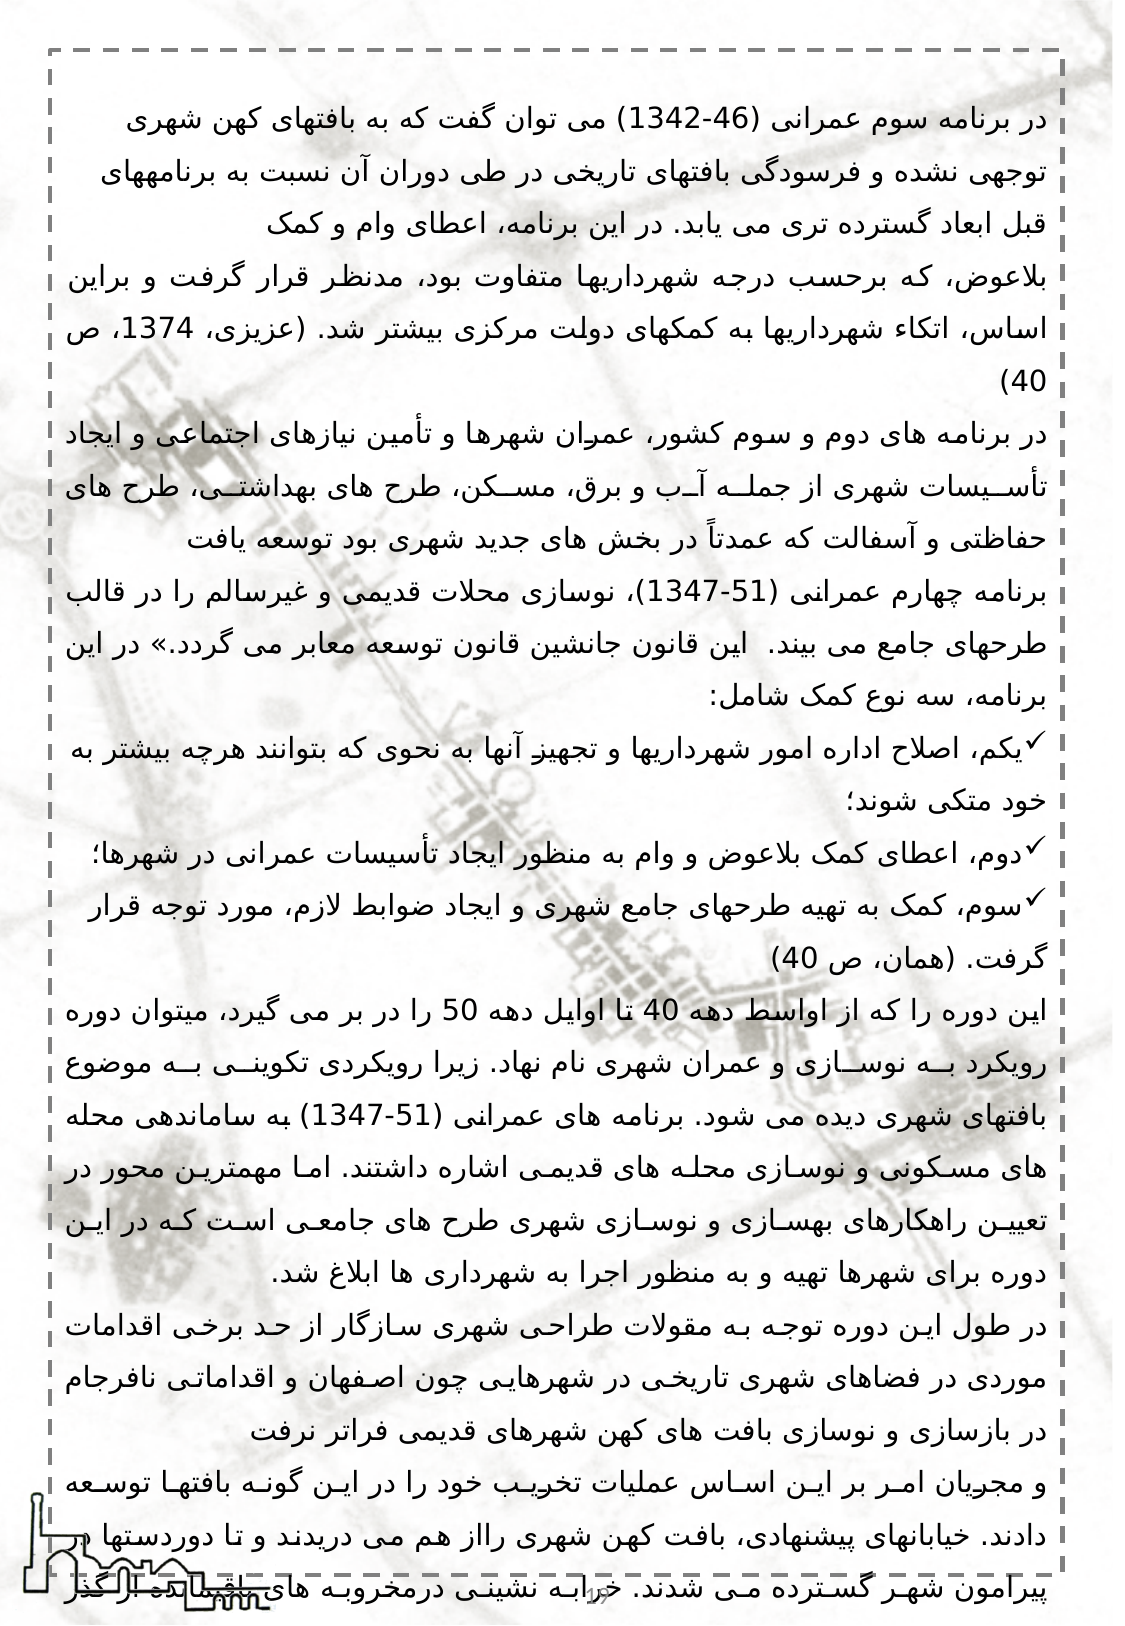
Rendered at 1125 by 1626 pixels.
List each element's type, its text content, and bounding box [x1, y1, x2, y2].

text_box در برنامه سوم عمرانی (46-1342) می توان گفت که به بافتهای کهن شهری توجهی نشده و فرسودگی بافتهای تاریخی در طی دوران آن نسبت به برنامه­های قبل ابعاد گسترده تری می یابد. در این برنامه، اعطای وام و کمک بلاعوض، که برحسب درجه شهرداریها متفاوت بود، مدنظر قرار گرفت و براین اساس، اتکاء شهرداریها به کمکهای دولت مرکزی بیشتر شد. (عزیزی، 1374، ص 40) در برنامه های دوم و سوم کشور، عمران شهرها و تأمین نیازهای اجتماعی و ایجاد تأسیسات شهری از جمله آب و برق، مسکن، طرح های بهداشتی، طرح های حفاظتی و آسفالت که عمدتاً در بخش های جدید شهری بود توسعه یافت برنامه چهارم عمرانی (51-1347)، نوسازی محلات قدیمی و غیرسالم را در قالب طرحهای جامع می بیند. این قانون جانشین قانون توسعه معابر می گردد.» در این برنامه، سه نوع کمک شامل: یکم، اصلاح اداره امور شهرداریها و تجهیز آنها به نحوی که بتوانند هرچه بیشتر به خود متکی شوند؛ دوم، اعطای کمک بلاعوض و وام به منظور ایجاد تأسیسات عمرانی در شهرها؛ سوم، کمک به تهیه طرحهای جامع شهری و ایجاد ضوابط لازم، مورد توجه قرار گرفت. (همان، ص 40) این دوره را که از اواسط دهه 40 تا اوایل دهه 50 را در بر می گیرد، می­توان دوره رویکرد به نوسازی و عمران شهری نام نهاد. زیرا رویکردی تکوینی به موضوع بافتهای شهری دیده می شود. برنامه های عمرانی (51-1347) به ساماندهی محله های مسکونی و نوسازی محله های قدیمی اشاره داشتند. اما مهمترین محور در تعیین راهکارهای بهسازی و نوسازی شهری طرح های جامعی است که در این دوره برای شهرها تهیه و به منظور اجرا به شهرداری ها ابلاغ شد. در طول این دوره توجه به مقولات طراحی شهری سازگار از حد برخی اقدامات موردی در فضاهای شهری تاریخی در شهرهایی چون اصفهان و اقداماتی نافرجام در بازسازی و نوسازی بافت های کهن شهرهای قدیمی فراتر نرفت و مجریان امر بر این اساس عملیات تخریب خود را در این گونه بافتها توسعه دادند. خیابانهای پیشنهادی، بافت کهن شهری رااز هم می دریدند و تا دوردستها در پیرامون شهر گسترده می شدند. خرابه نشینی درمخروبه های باقیمانده از گذر خیابانها، متروک شدن بافت در درون شهر و حاشیه نشینی در پیرامون محدوده های پیشنهادی طرح جامع ظهور می یافت. در این دوره طرحهای بهسازی و نوسازی و عمران شهری مصوب 7آذر 1347 شکل قانونی به خود گرفته و در حیطه قانونی شهرداری ها قرار گرفت. ولی به دلیل مشکلات قانونی در مورد تملک اراضی و نیز تنگناهای مالی و اجرایی شهرداری ها، در مواردی جامه عمل نپوشید. به طورکلی می توان گفت که در برنامه چهارم عمرانی نشانه هایی از مداخله در بافتهای شهری پدیدار شد و بخش های سیعی از بافت های تاریخی شهر ها با محوریت نوساری شهر ها تخریب شد.(پور احمد، 1384، ص124) [48, 1378, 1065, 1577]
picture [0, 255, 1125, 1369]
text_box 19 [362, 1550, 625, 1625]
text_box در برنامه سوم عمرانی (46-1342) می توان گفت که به بافتهای کهن شهری توجهی نشده و فرسودگی بافتهای تاریخی در طی دوران آن نسبت به برنامه­های قبل ابعاد گسترده تری می یابد. در این برنامه، اعطای وام و کمک بلاعوض، که برحسب درجه شهرداریها متفاوت بود، مدنظر قرار گرفت و براین اساس، اتکاء شهرداریها به کمکهای دولت مرکزی بیشتر شد. (عزیزی، 1374، ص 40) در برنامه های دوم و سوم کشور، عمران شهرها و تأمین نیازهای اجتماعی و ایجاد تأسیسات شهری از جمله آب و برق، مسکن، طرح های بهداشتی، طرح های حفاظتی و آسفالت که عمدتاً در بخش های جدید شهری بود توسعه یافت برنامه چهارم عمرانی (51-1347)، نوسازی محلات قدیمی و غیرسالم را در قالب طرحهای جامع می بیند. این قانون جانشین قانون توسعه معابر می گردد.» در این برنامه، سه نوع کمک شامل: یکم، اصلاح اداره امور شهرداریها و تجهیز آنها به نحوی که بتوانند هرچه بیشتر به خود متکی شوند؛ دوم، اعطای کمک بلاعوض و وام به منظور ایجاد تأسیسات عمرانی در شهرها؛ سوم، کمک به تهیه طرحهای جامع شهری و ایجاد ضوابط لازم، مورد توجه قرار گرفت. (همان، ص 40) این دوره را که از اواسط دهه 40 تا اوایل دهه 50 را در بر می گیرد، می­توان دوره رویکرد به نوسازی و عمران شهری نام نهاد. زیرا رویکردی تکوینی به موضوع بافتهای شهری دیده می شود. برنامه های عمرانی (51-1347) به ساماندهی محله های مسکونی و نوسازی محله های قدیمی اشاره داشتند. اما مهمترین محور در تعیین راهکارهای بهسازی و نوسازی شهری طرح های جامعی است که در این دوره برای شهرها تهیه و به منظور اجرا به شهرداری ها ابلاغ شد. در طول این دوره توجه به مقولات طراحی شهری سازگار از حد برخی اقدامات موردی در فضاهای شهری تاریخی در شهرهایی چون اصفهان و اقداماتی نافرجام در بازسازی و نوسازی بافت های کهن شهرهای قدیمی فراتر نرفت و مجریان امر بر این اساس عملیات تخریب خود را در این گونه بافتها توسعه دادند. خیابانهای پیشنهادی، بافت کهن شهری رااز هم می دریدند و تا دوردستها در پیرامون شهر گسترده می شدند. خرابه نشینی درمخروبه های باقیمانده از گذر خیابانها، متروک شدن بافت در درون شهر و حاشیه نشینی در پیرامون محدوده های پیشنهادی طرح جامع ظهور می یافت. در این دوره طرحهای بهسازی و نوسازی و عمران شهری مصوب 7آذر 1347 شکل قانونی به خود گرفته و در حیطه قانونی شهرداری ها قرار گرفت. ولی به دلیل مشکلات قانونی در مورد تملک اراضی و نیز تنگناهای مالی و اجرایی شهرداری ها، در مواردی جامه عمل نپوشید. به طورکلی می توان گفت که در برنامه چهارم عمرانی نشانه هایی از مداخله در بافتهای شهری پدیدار شد و بخش های سیعی از بافت های تاریخی شهر ها با محوریت نوساری شهر ها تخریب شد.(پور احمد، 1384، ص124) [48, 48, 1065, 254]
picture [13, 1419, 276, 1625]
